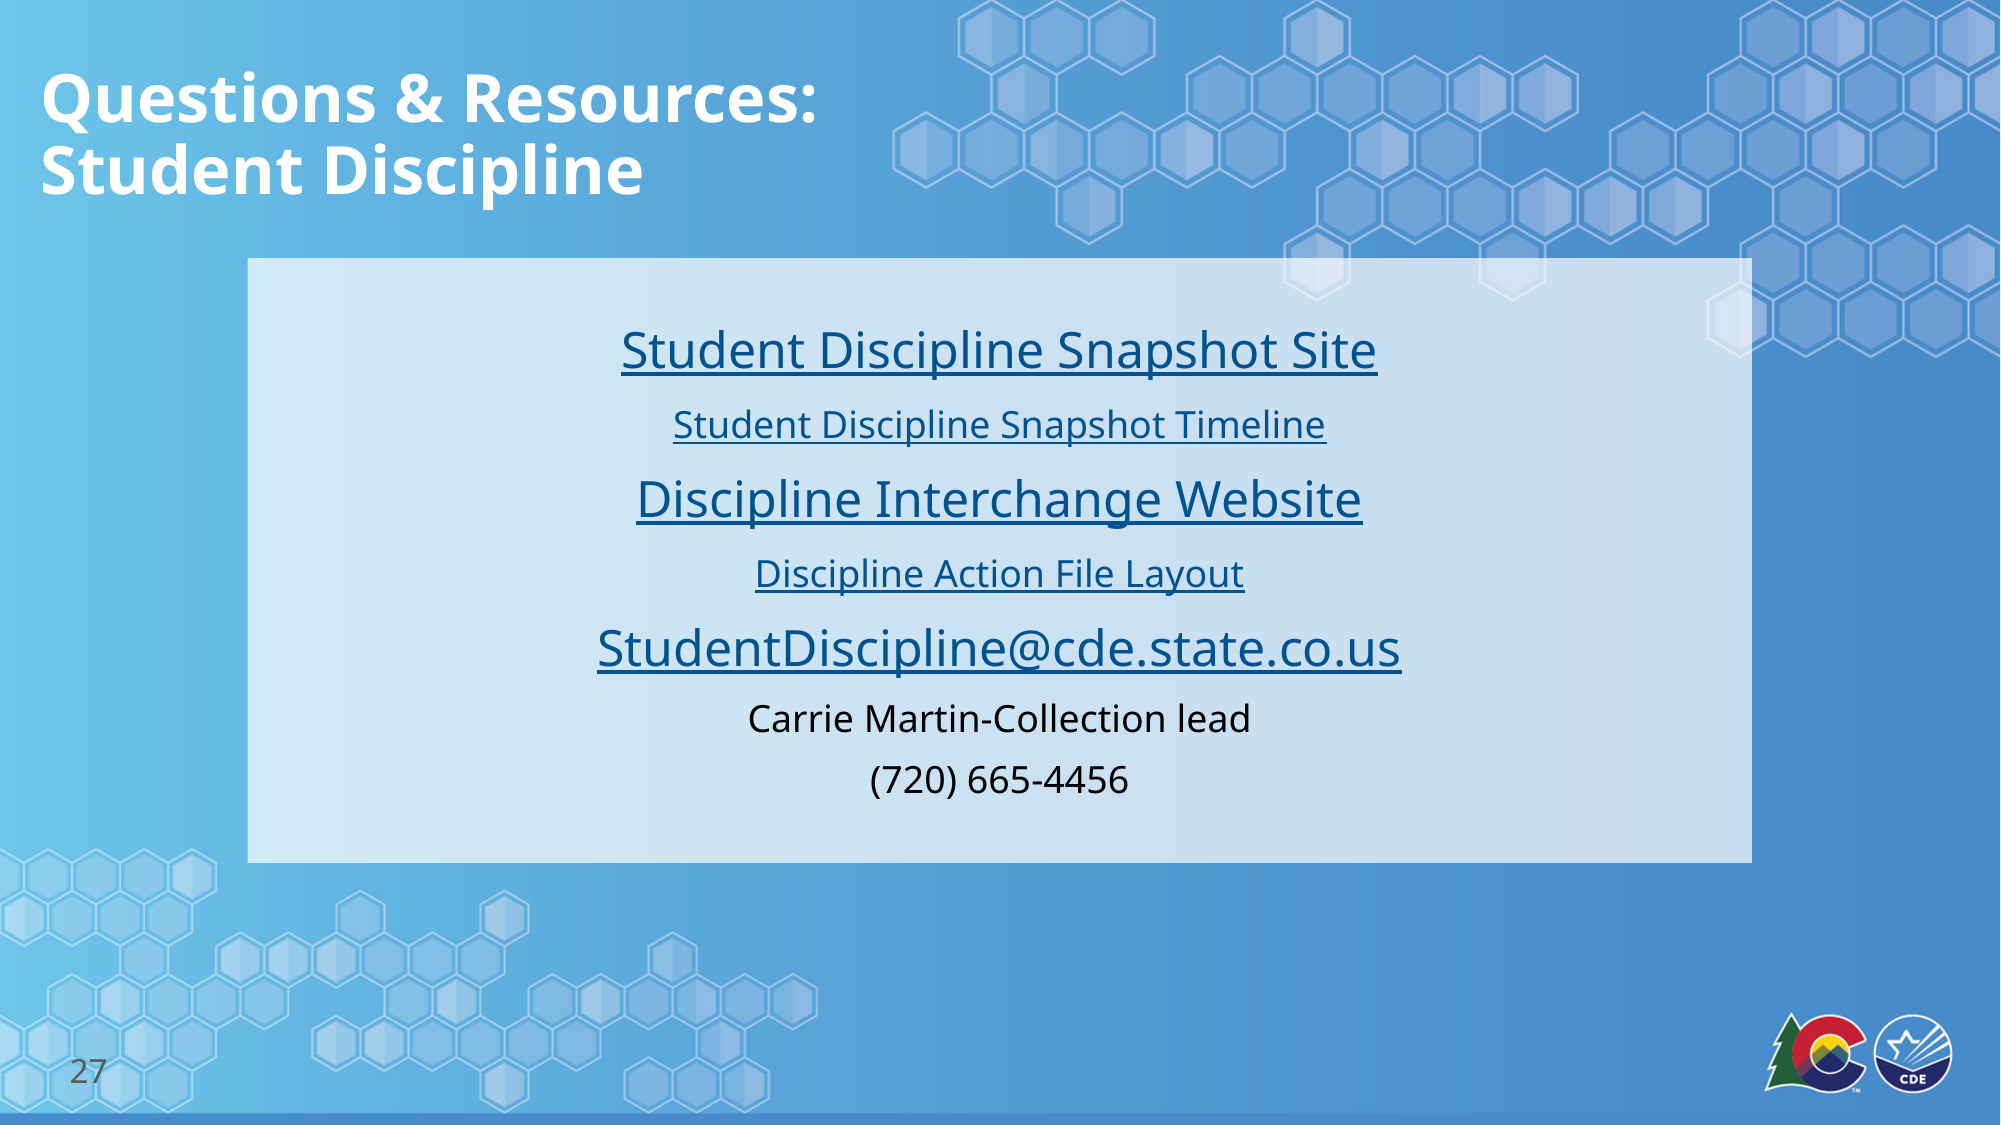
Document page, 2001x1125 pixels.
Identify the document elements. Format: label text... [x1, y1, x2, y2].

picture [0, 0, 2001, 1125]
list Student Discipline Snapshot Site Student Discipline Snapshot Timeline Discipline Interchange Website Discipline Action File Layout StudentDiscipline@cde.state.co.us Carrie Martin-Collection lead (720) 665-4456 [247, 258, 1752, 863]
title Questions & Resources: Student Discipline [25, 38, 1168, 236]
slide_number 27 [54, 1042, 191, 1103]
